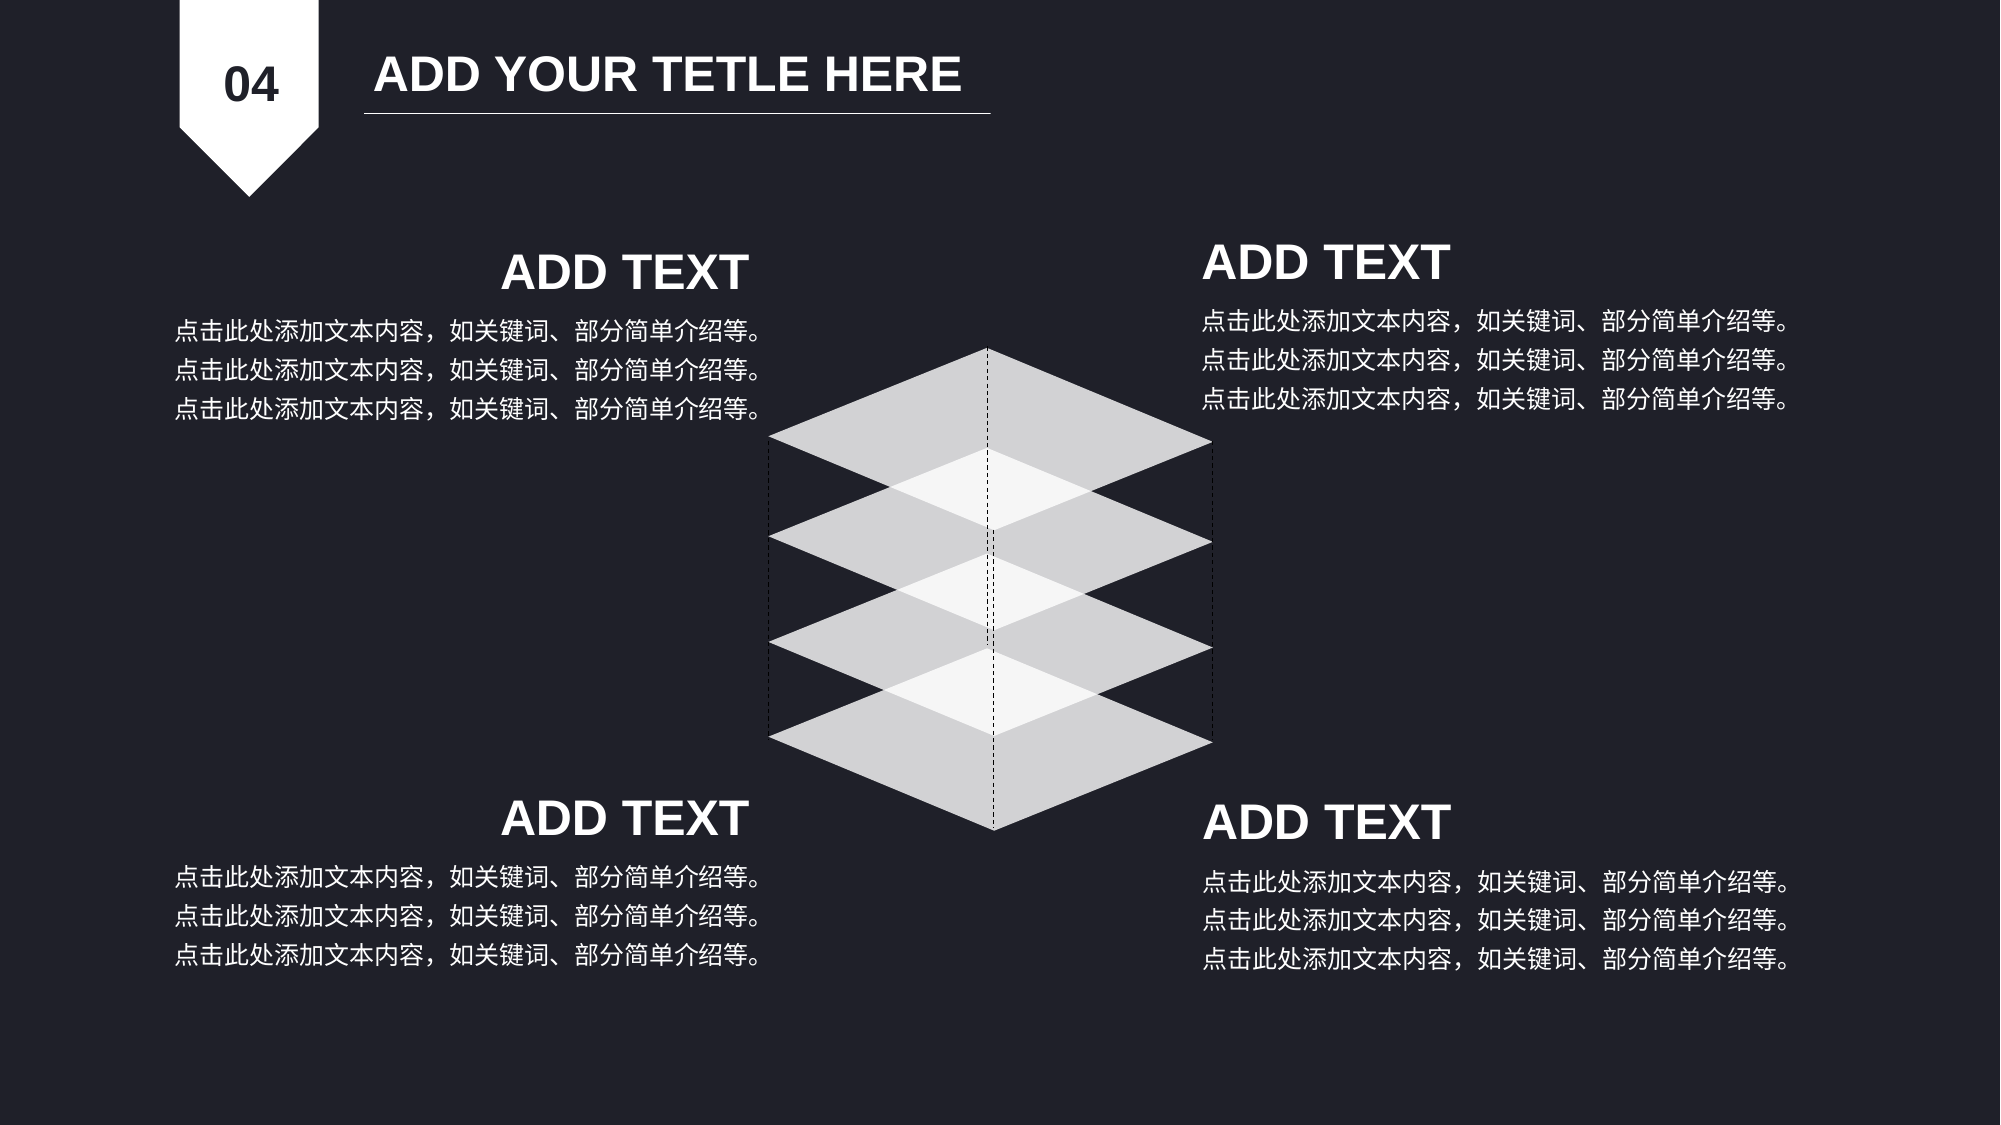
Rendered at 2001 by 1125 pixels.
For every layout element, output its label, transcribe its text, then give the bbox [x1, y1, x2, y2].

list ADD YOUR TETLE HERE [358, 40, 984, 104]
text_box ADD TEXT [485, 777, 773, 844]
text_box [768, 346, 1213, 829]
text_box 点击此处添加文本内容，如关键词、部分简单介绍等。点击此处添加文本内容，如关键词、部分简单介绍等。点击此处添加文本内容，如关键词、部分简单介绍等。 [1163, 849, 1818, 982]
list 04 [208, 50, 309, 120]
text_box ADD TEXT [485, 231, 773, 299]
text_box 点击此处添加文本内容，如关键词、部分简单介绍等。点击此处添加文本内容，如关键词、部分简单介绍等。点击此处添加文本内容，如关键词、部分简单介绍等。 [135, 299, 790, 431]
text_box ADD TEXT [1187, 782, 1475, 849]
text_box 点击此处添加文本内容，如关键词、部分简单介绍等。点击此处添加文本内容，如关键词、部分简单介绍等。点击此处添加文本内容，如关键词、部分简单介绍等。 [1162, 289, 1817, 422]
text_box 点击此处添加文本内容，如关键词、部分简单介绍等。点击此处添加文本内容，如关键词、部分简单介绍等。点击此处添加文本内容，如关键词、部分简单介绍等。 [135, 844, 790, 977]
text_box ADD TEXT [1186, 222, 1475, 289]
